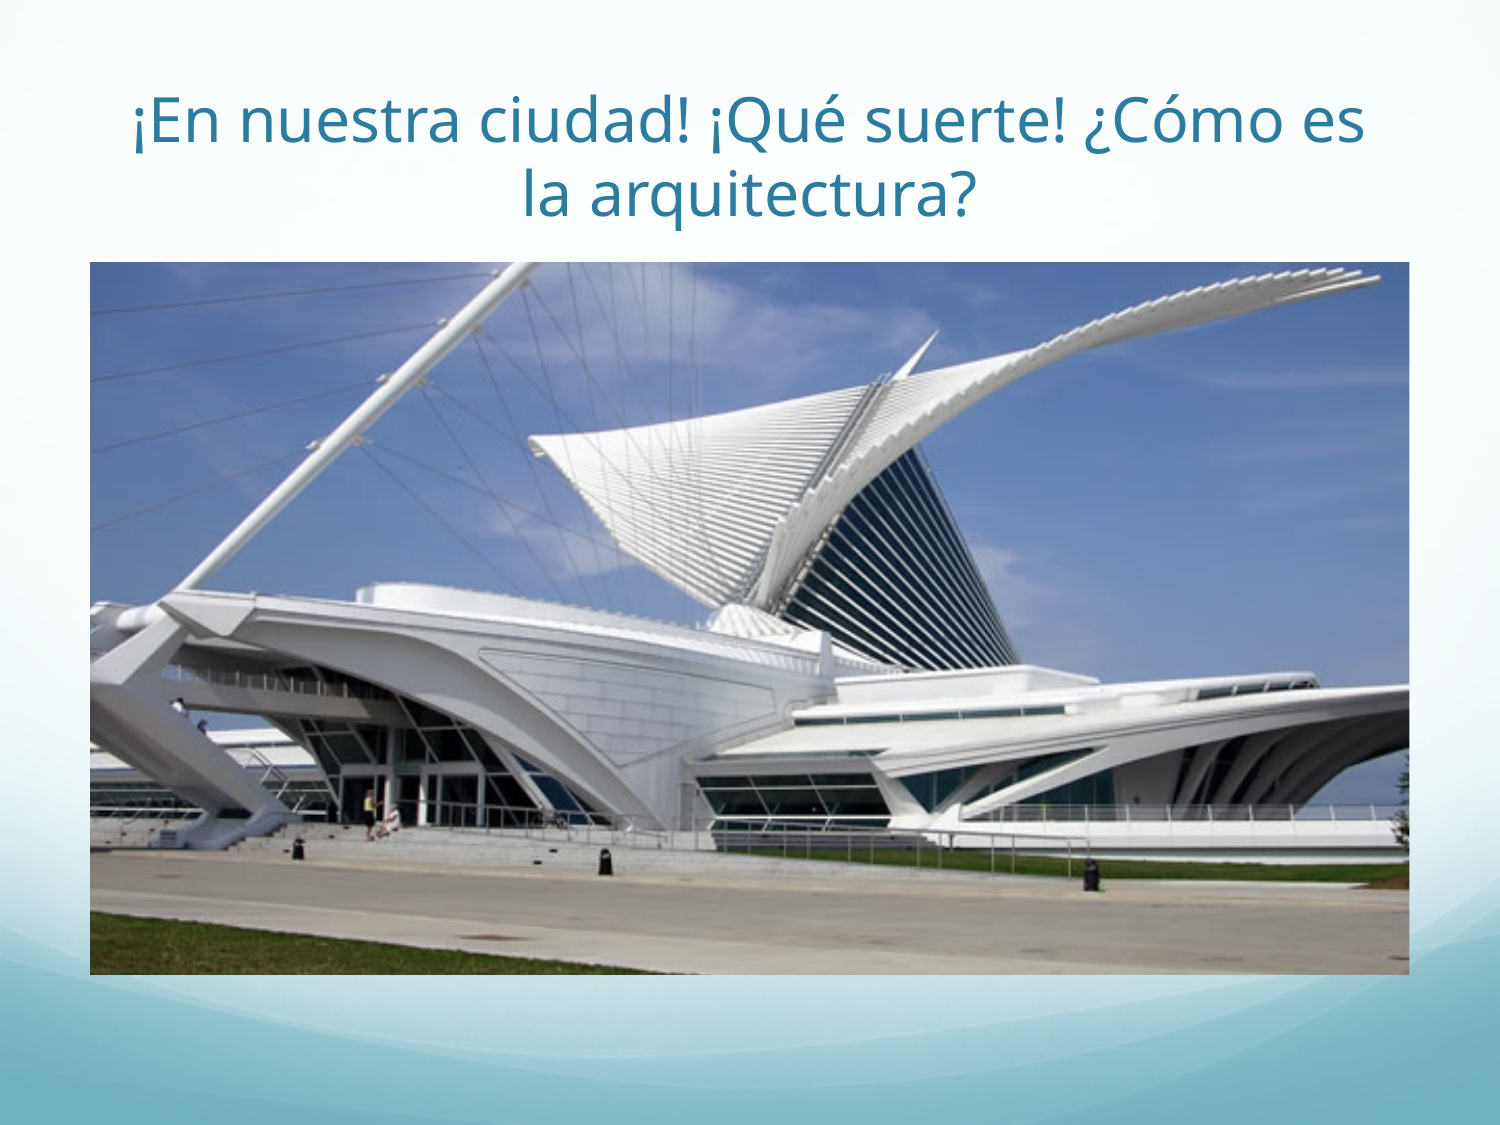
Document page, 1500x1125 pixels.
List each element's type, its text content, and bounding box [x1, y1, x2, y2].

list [89, 261, 1410, 976]
title ¡En nuestra ciudad! ¡Qué suerte! ¿Cómo es la arquitectura? [90, 17, 1410, 237]
